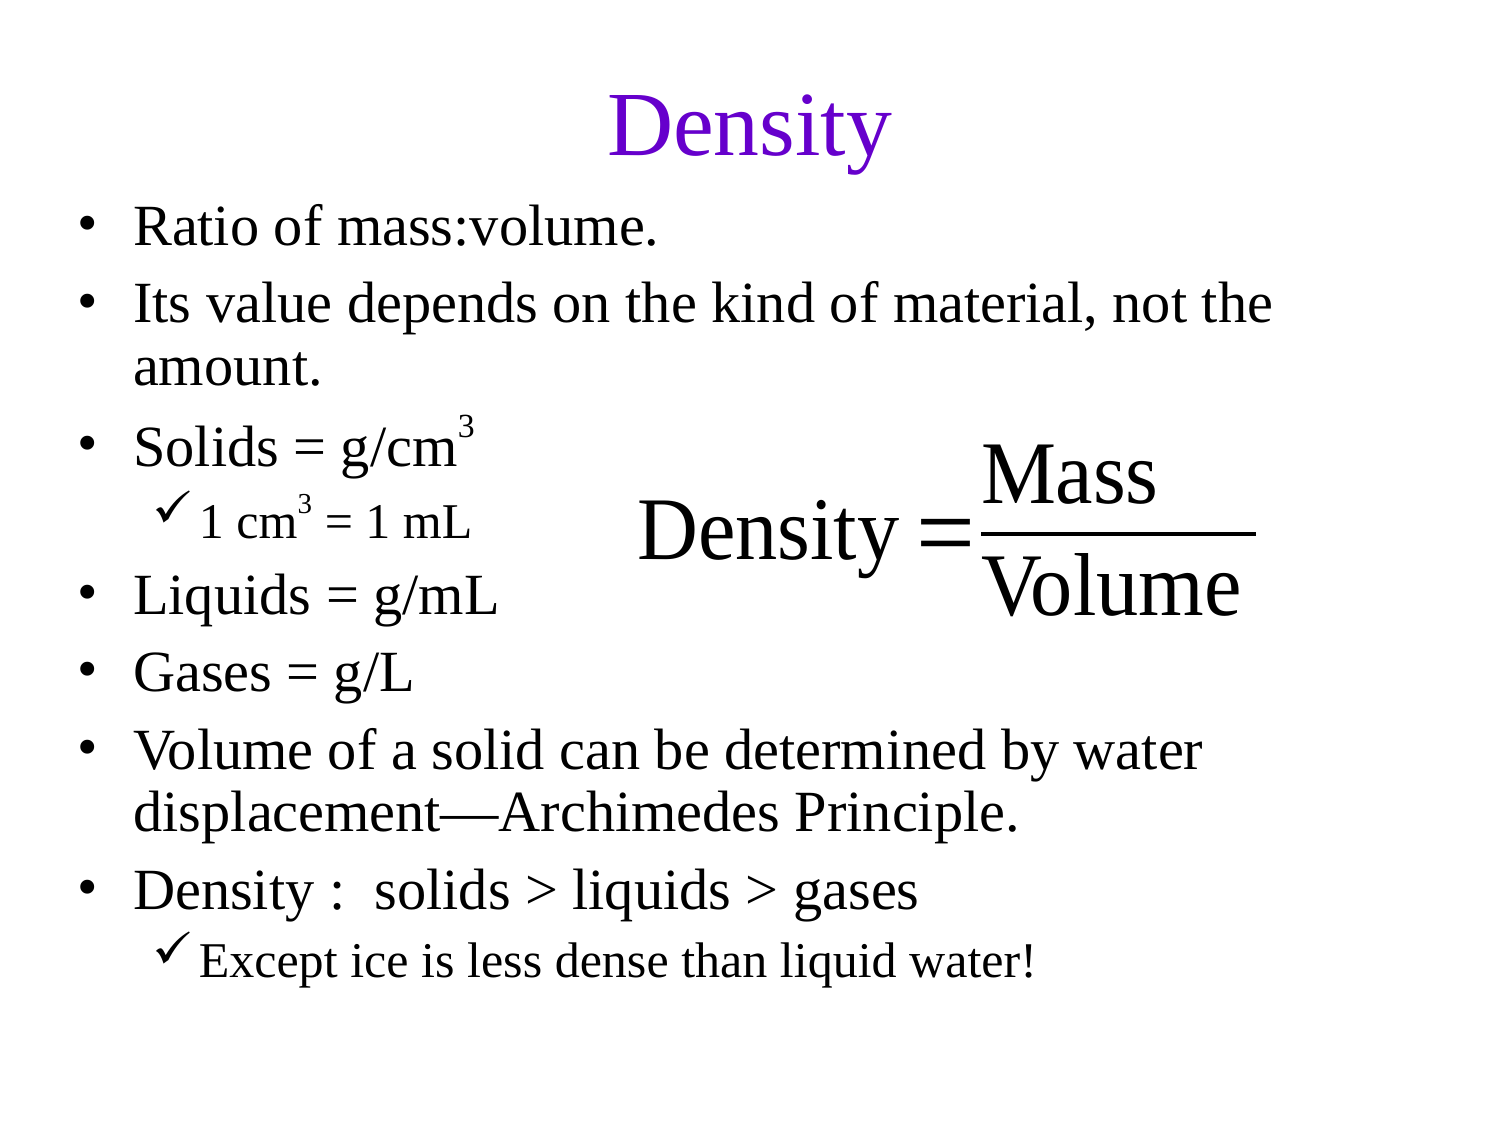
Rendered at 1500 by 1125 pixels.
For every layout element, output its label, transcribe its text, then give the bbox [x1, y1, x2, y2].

text_box Density [112, 49, 1388, 187]
text_box Ratio of mass:volume. Its value depends on the kind of material, not the amount. Solids = g/cm3 1 cm3 = 1 mL Liquids = g/mL Gases = g/L Volume of a solid can be determined by water displacement—Archimedes Principle. Density : solids > liquids > gases Except ice is less dense than liquid water! [62, 187, 1413, 1038]
